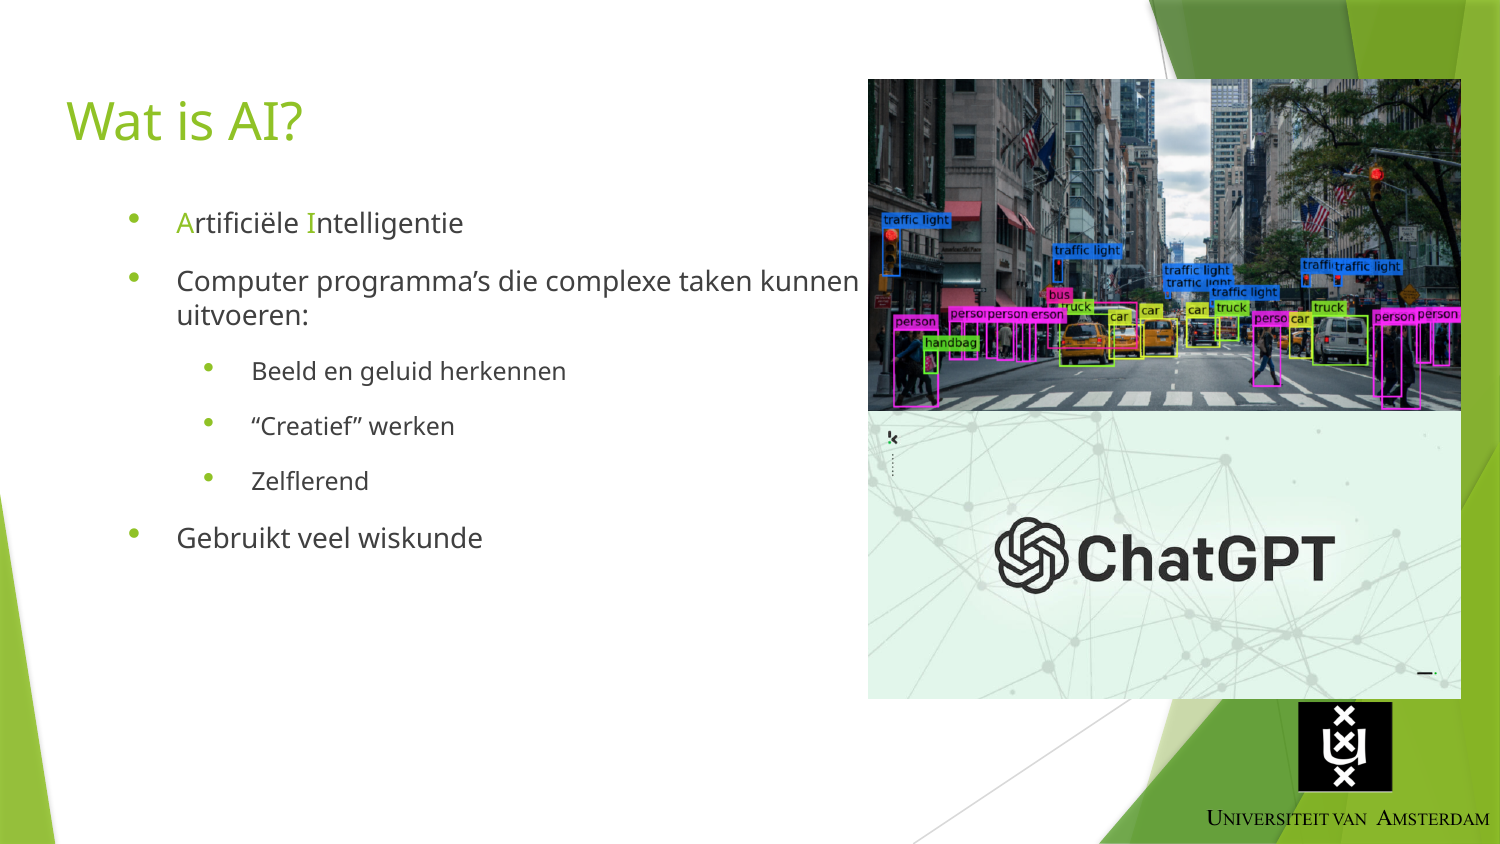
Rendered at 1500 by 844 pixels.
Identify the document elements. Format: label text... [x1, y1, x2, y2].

list Artificiële Intelligentie Computer programma’s die complexe taken kunnen uitvoeren: Beeld en geluid herkennen “Creatief” werken Zelflerend Gebruikt veel wiskunde [39, 190, 904, 751]
title Wat is AI? [51, 72, 1449, 167]
picture [1192, 701, 1500, 844]
picture [867, 79, 1462, 700]
